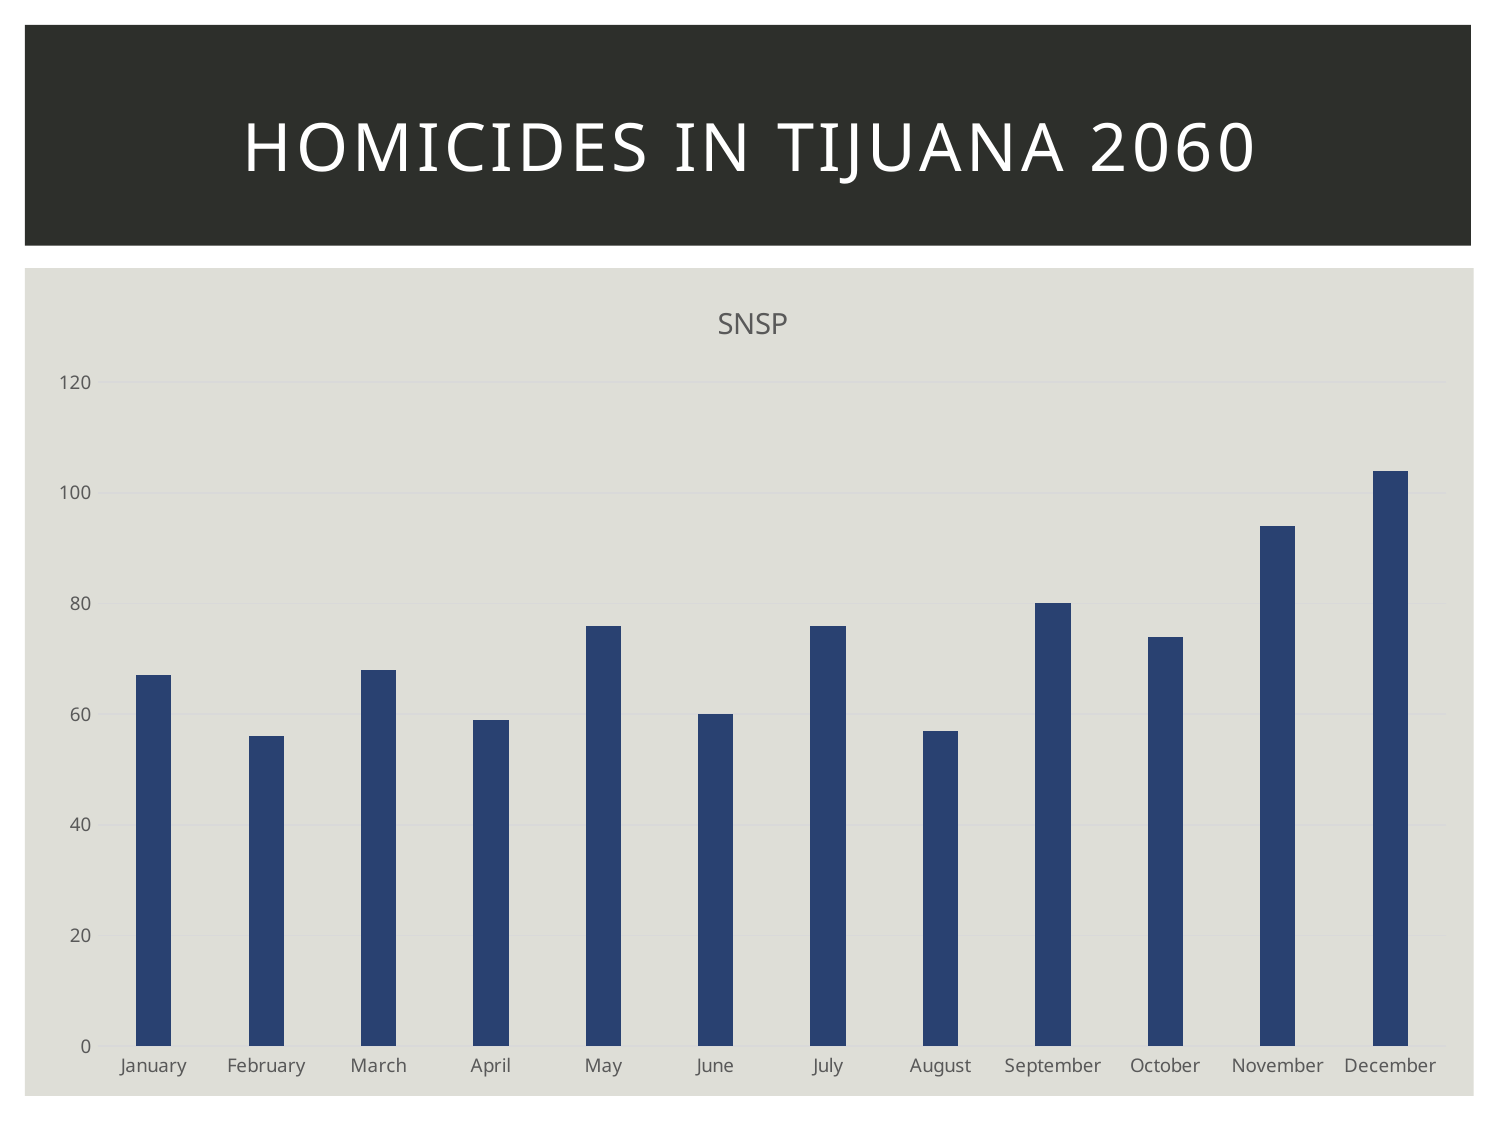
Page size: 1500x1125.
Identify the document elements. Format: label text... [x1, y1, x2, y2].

title Homicides in tijuana 2060 [62, 58, 1438, 232]
chart [29, 269, 1476, 1096]
